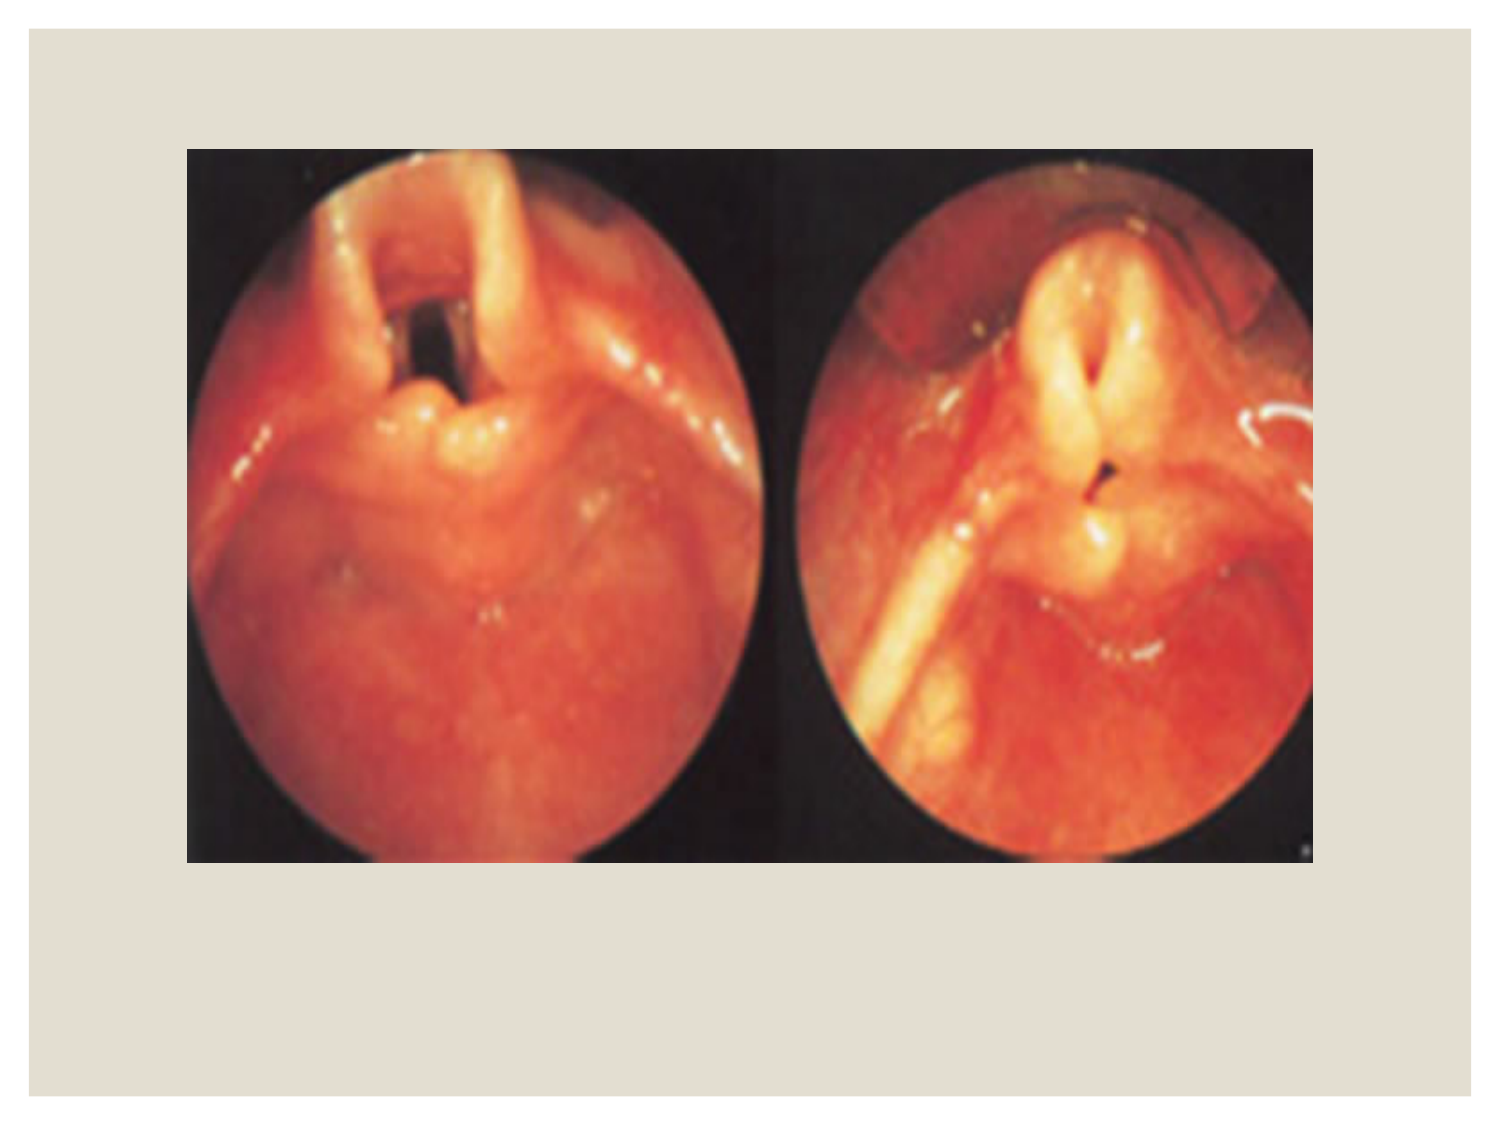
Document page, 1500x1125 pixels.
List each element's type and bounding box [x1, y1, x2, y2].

picture [187, 149, 1313, 863]
